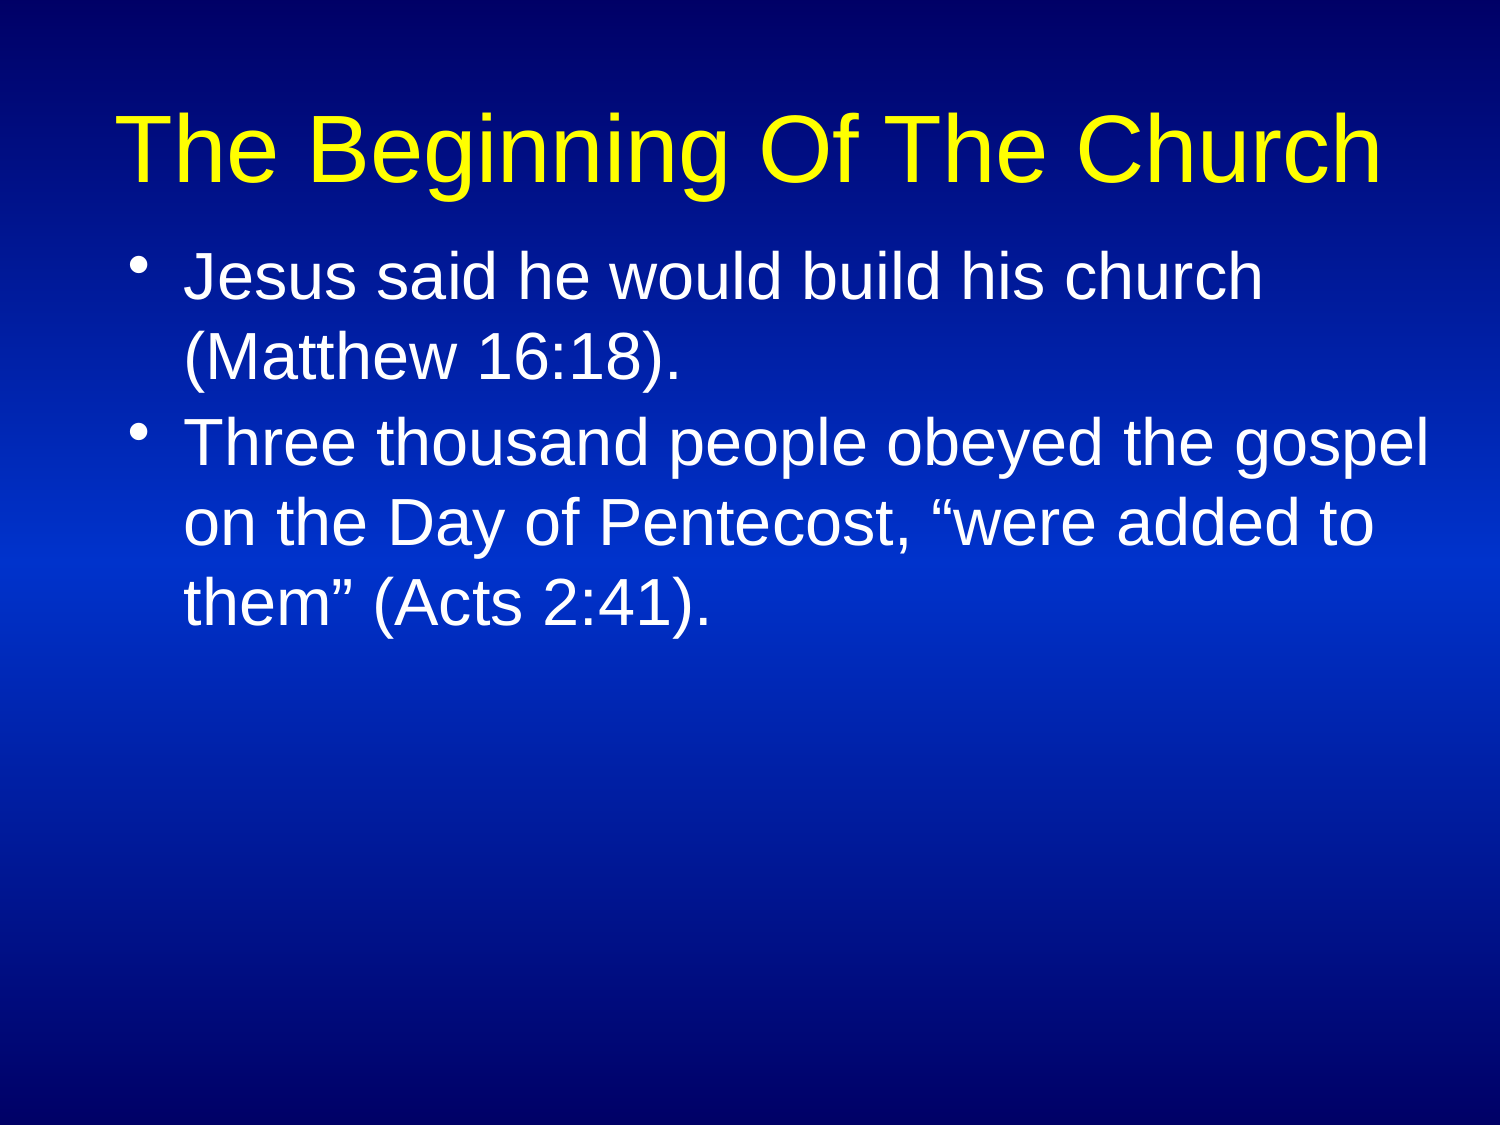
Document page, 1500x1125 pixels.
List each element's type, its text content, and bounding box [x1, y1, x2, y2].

list Jesus said he would build his church (Matthew 16:18). Three thousand people obeyed the gospel on the Day of Pentecost, “were added to them” (Acts 2:41). [112, 224, 1463, 763]
title The Beginning Of The Church [37, 50, 1463, 238]
